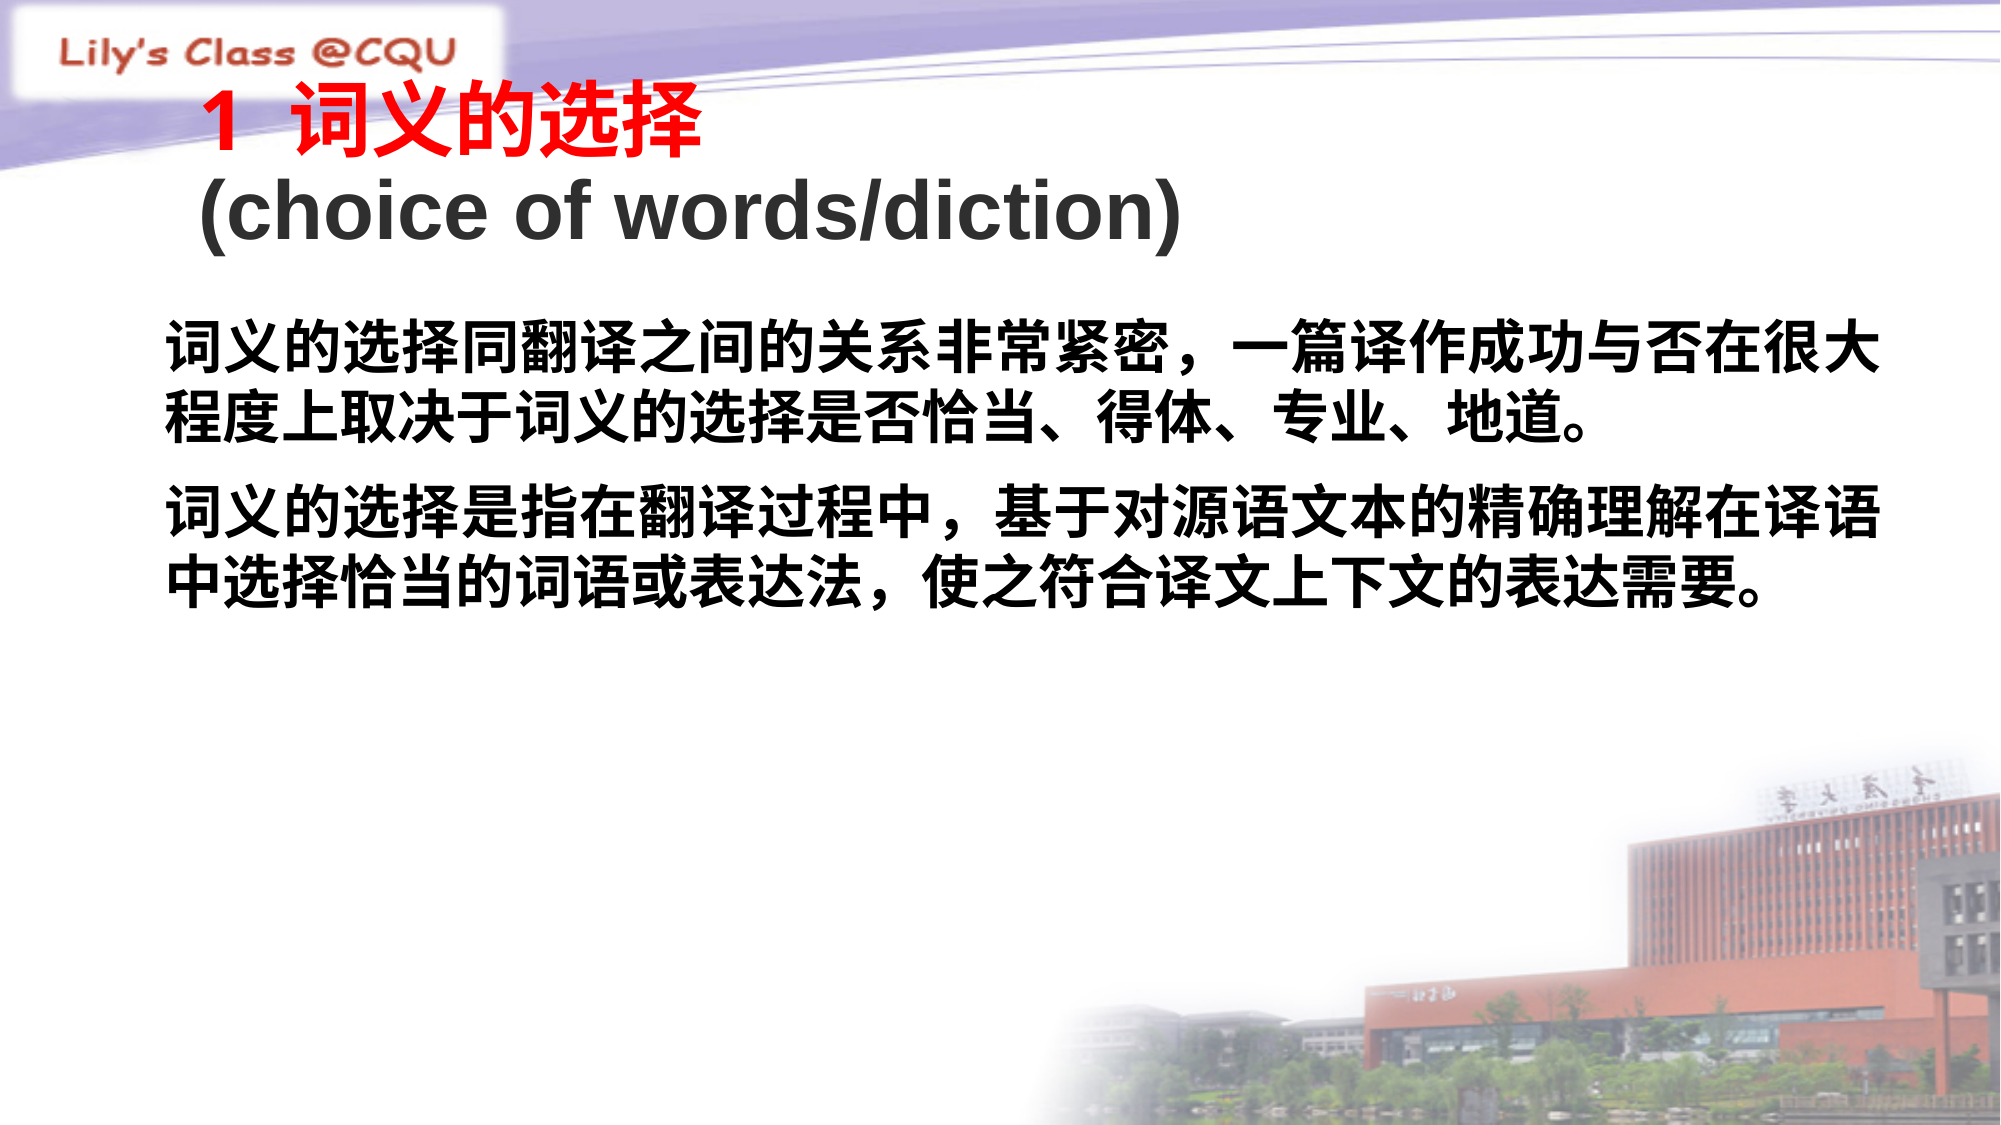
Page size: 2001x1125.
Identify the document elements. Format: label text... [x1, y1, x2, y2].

title 1 词义的选择 (choice of words/diction) [183, 77, 1678, 266]
picture [0, 0, 2001, 1125]
list 词义的选择同翻译之间的关系非常紧密，一篇译作成功与否在很大程度上取决于词义的选择是否恰当、得体、专业、地道。 词义的选择是指在翻译过程中，基于对源语文本的精确理解在译语中选择恰当的词语或表达法，使之符合译文上下文的表达需要。 [149, 302, 1898, 1046]
